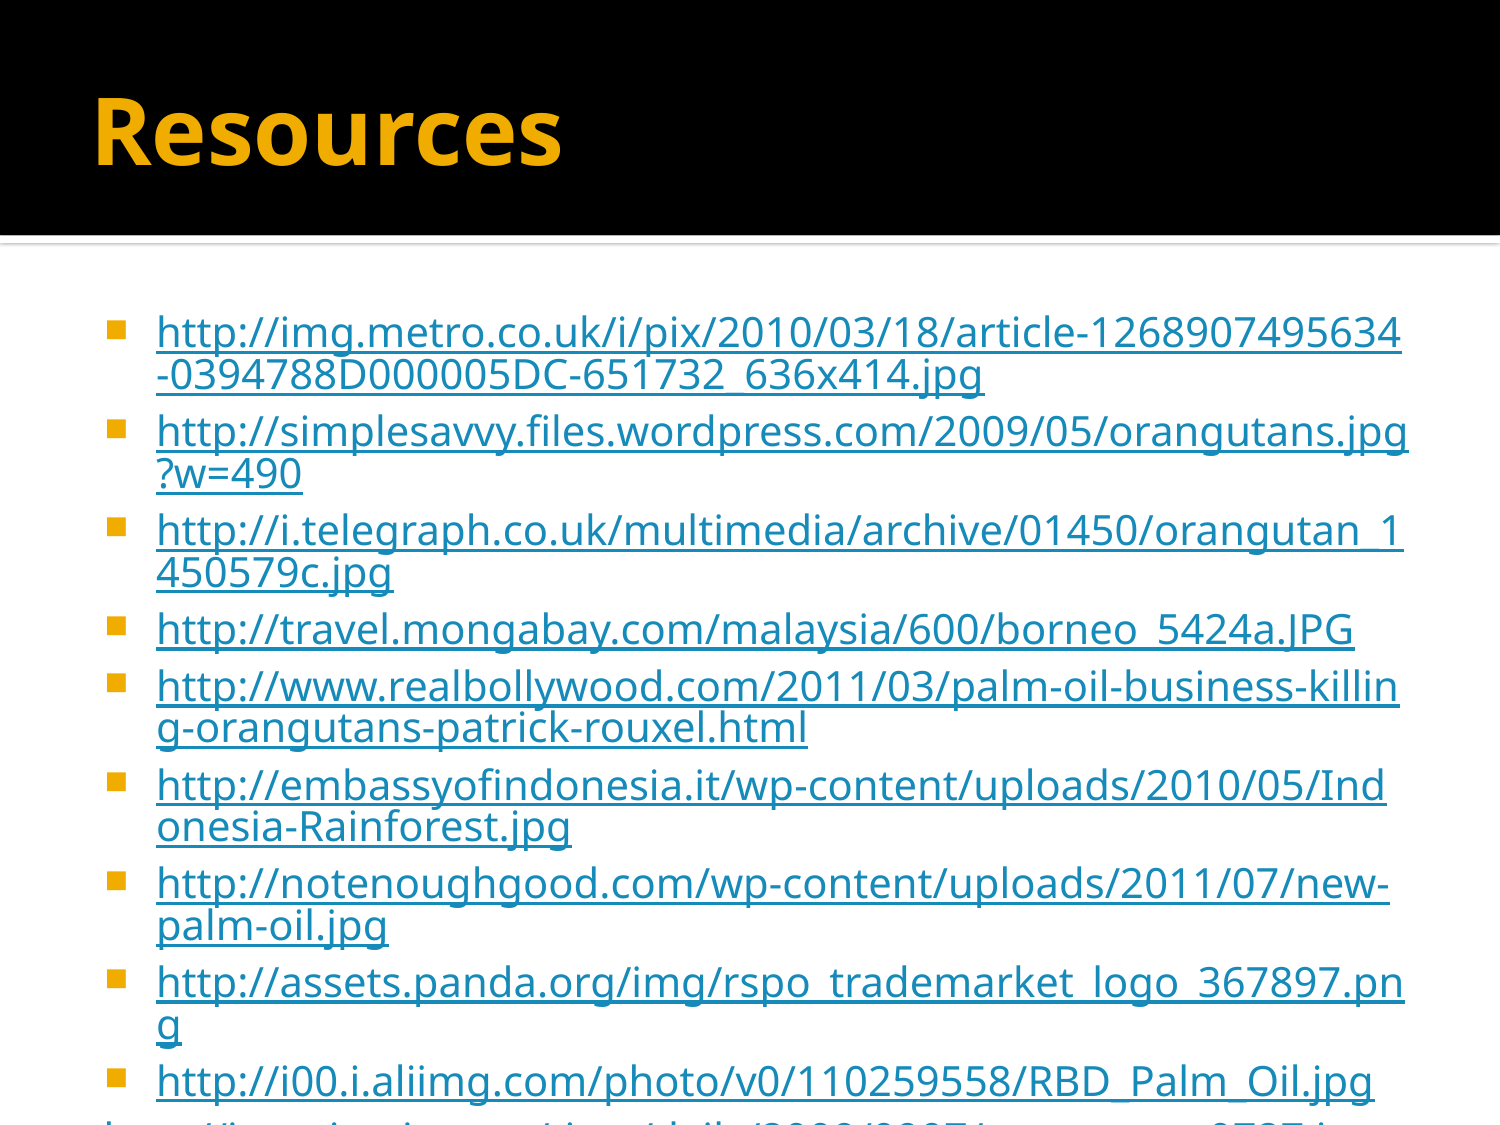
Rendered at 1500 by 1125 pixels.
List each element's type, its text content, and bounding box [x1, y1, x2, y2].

list http://img.metro.co.uk/i/pix/2010/03/18/article-1268907495634-0394788D000005DC-651732_636x414.jpg http://simplesavvy.files.wordpress.com/2009/05/orangutans.jpg?w=490 http://i.telegraph.co.uk/multimedia/archive/01450/orangutan_1450579c.jpg http://travel.mongabay.com/malaysia/600/borneo_5424a.JPG http://www.realbollywood.com/2011/03/palm-oil-business-killing-orangutans-patrick-rouxel.html http://embassyofindonesia.it/wp-content/uploads/2010/05/Indonesia-Rainforest.jpg http://notenoughgood.com/wp-content/uploads/2011/07/new-palm-oil.jpg http://assets.panda.org/img/rspo_trademarket_logo_367897.png http://i00.i.aliimg.com/photo/v0/110259558/RBD_Palm_Oil.jpg http://img.timeinc.net/time/daily/2009/0907/orangutan_0727.jpg http://hay9.webs.com/i%20dunno.jpg [75, 291, 1425, 1100]
title Resources [75, 25, 1425, 231]
